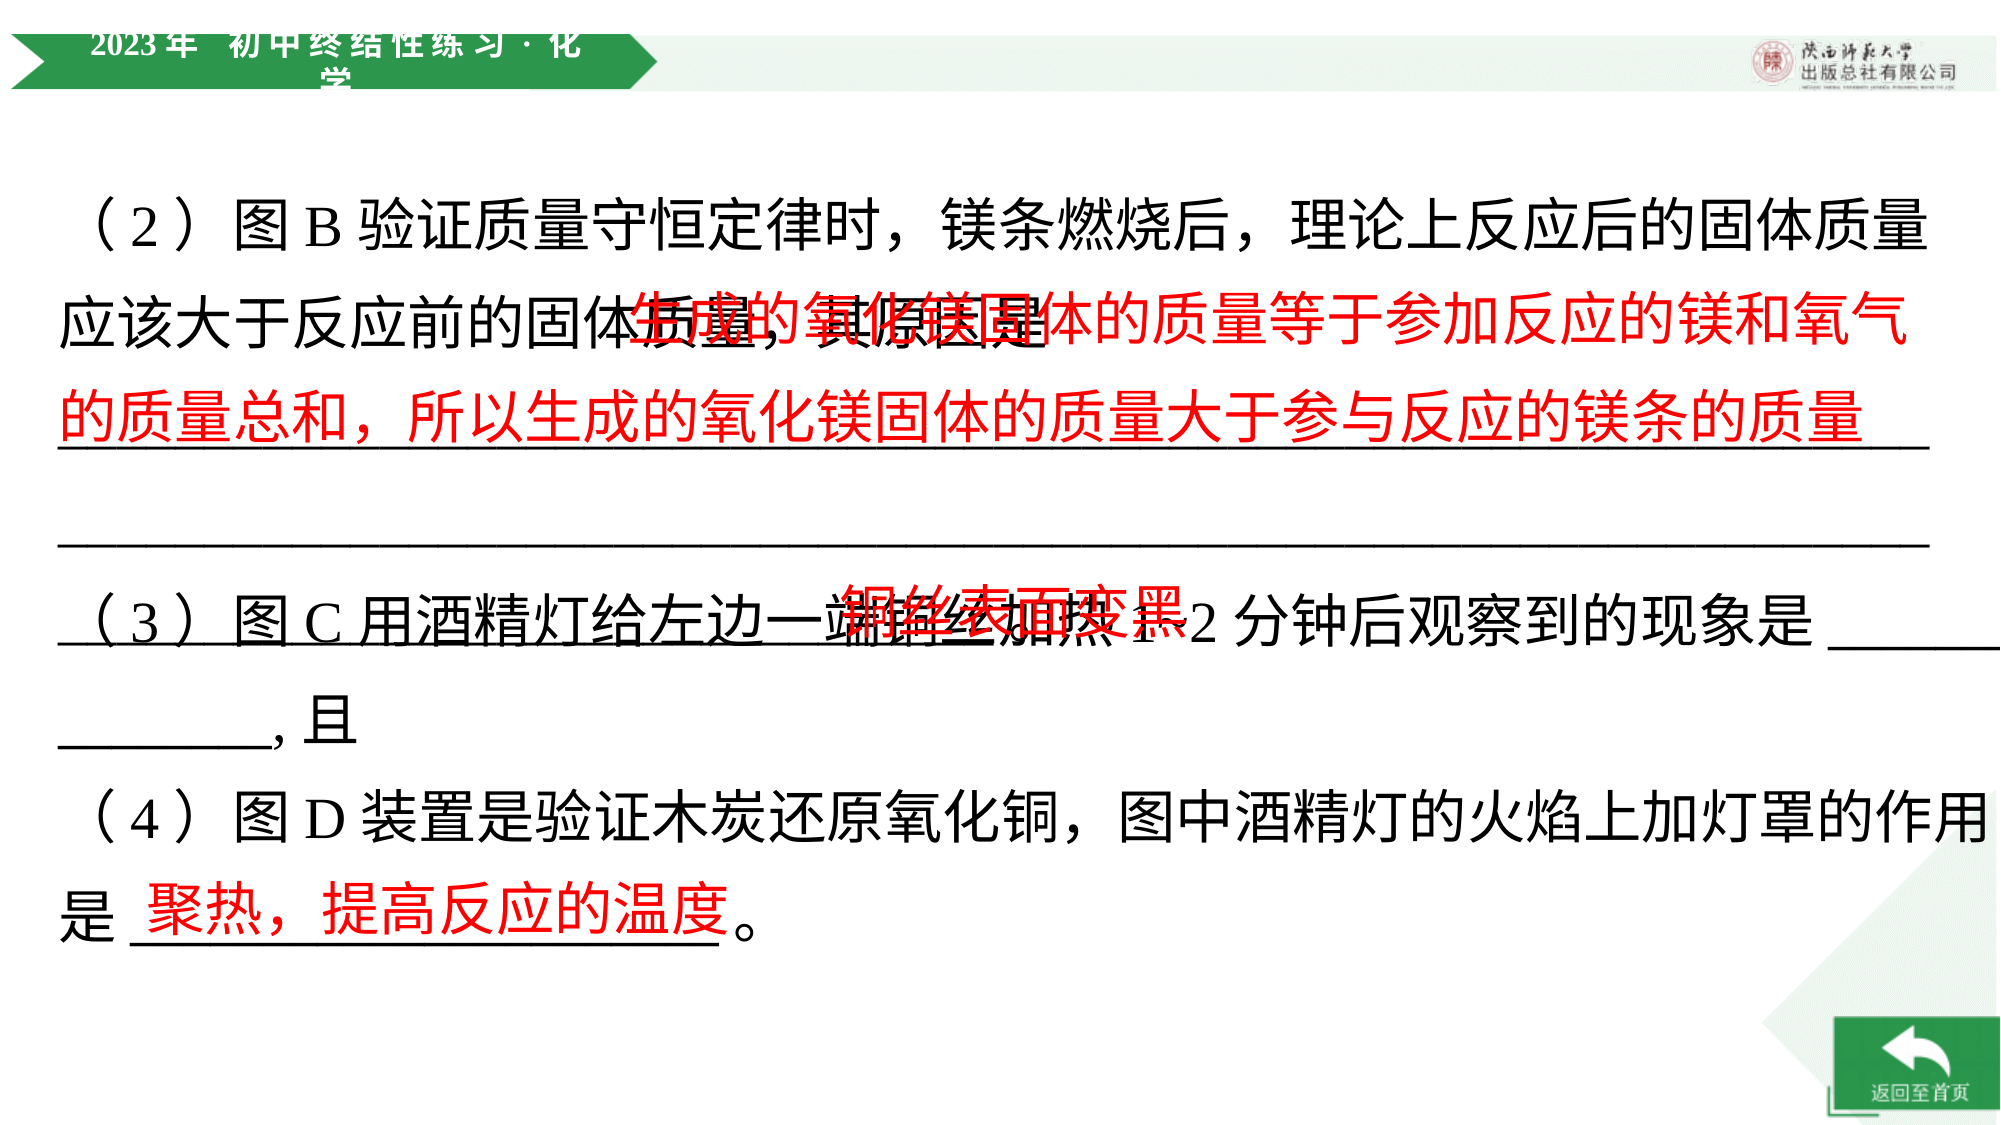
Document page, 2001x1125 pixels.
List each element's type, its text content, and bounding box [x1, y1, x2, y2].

text_box 铜丝表面变黑 [58, 547, 1941, 636]
text_box 生成的氧化镁固体的质量等于参加反应的镁和氧气的质量总和，所以生成的氧化镁固体的质量大于参与反应的镁条的质量 [58, 253, 1941, 539]
text_box 聚热，提高反应的温度 [139, 842, 737, 932]
text_box （2）图B验证质量守恒定律时，镁条燃烧后，理论上反应后的固体质量应该大于反应前的固体质量，其原因是________________________________________________________________________________________________________________________________________________________________。 [58, 539, 1941, 543]
text_box （4）图D装置是验证木炭还原氧化铜，图中酒精灯的火焰上加灯罩的作用 是______________________。 [58, 750, 1941, 937]
picture [0, 0, 2001, 1125]
text_box （2）图B验证质量守恒定律时，镁条燃烧后，理论上反应后的固体质量应该大于反应前的固体质量，其原因是________________________________________________________________________________________________________________________________________________________________。 [58, 159, 1941, 253]
